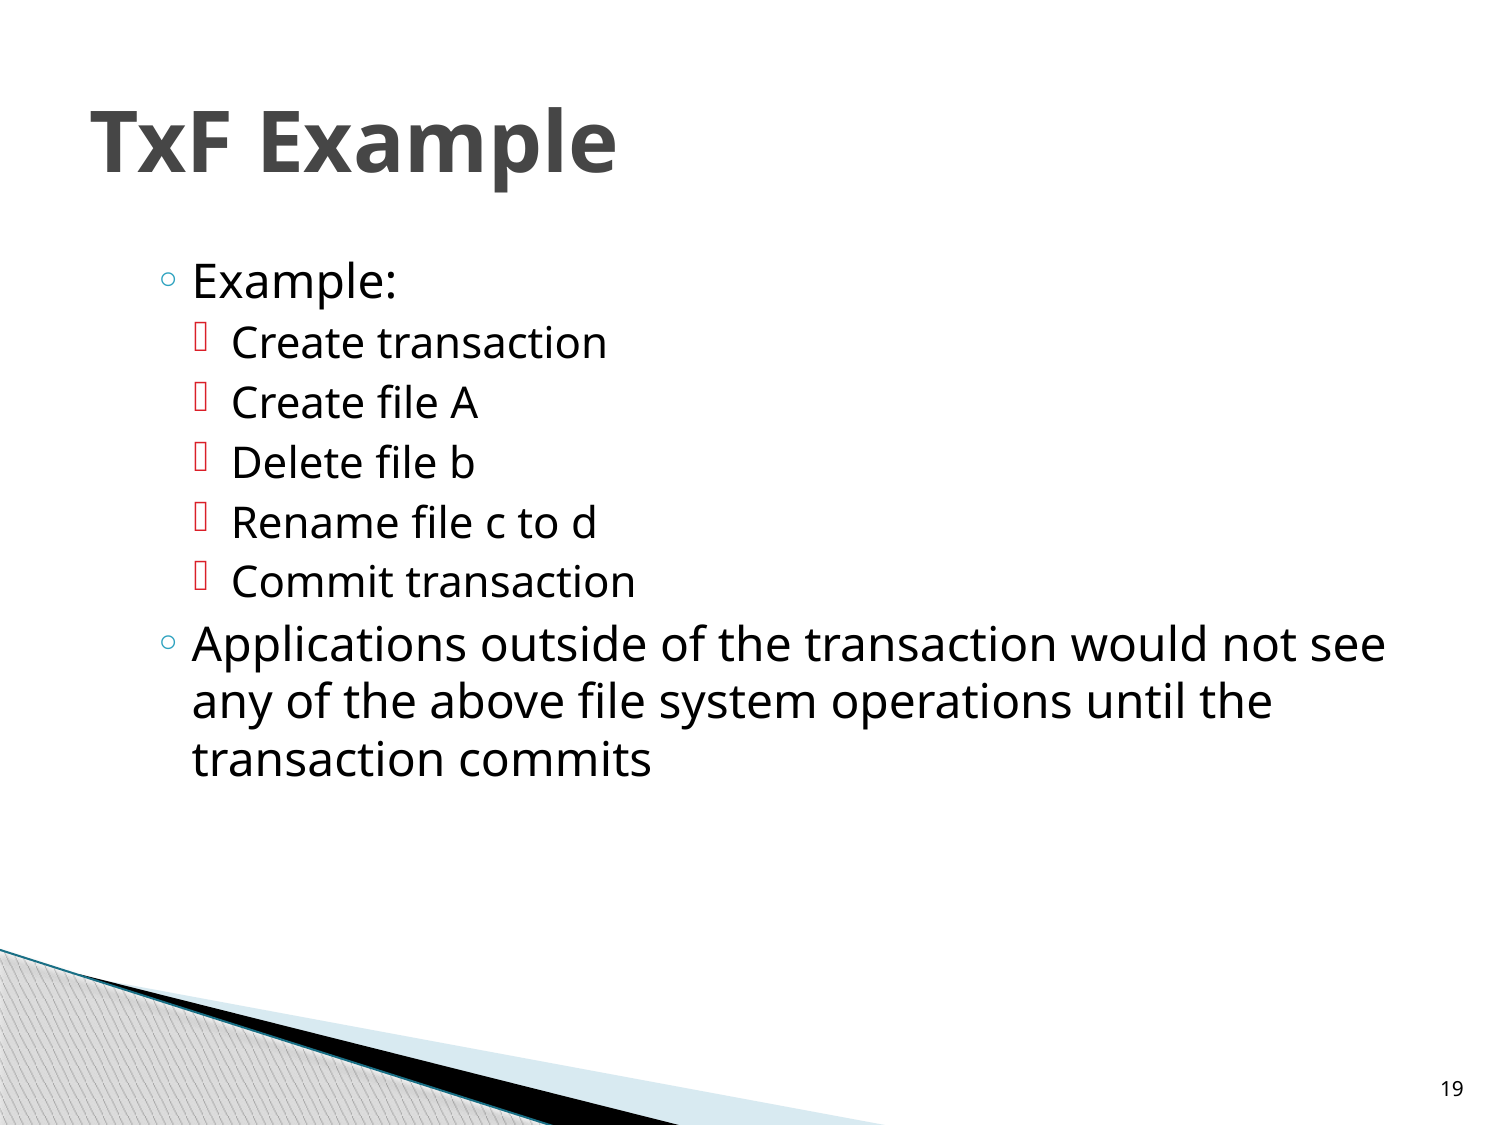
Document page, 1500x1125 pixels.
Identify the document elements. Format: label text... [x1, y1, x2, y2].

title TxF Example [75, 45, 1425, 233]
list Example: Create transaction Create file A Delete file b Rename file c to d Commit transaction Applications outside of the transaction would not see any of the above file system operations until the transaction commits [75, 243, 1425, 986]
slide_number 19 [1418, 1051, 1479, 1112]
